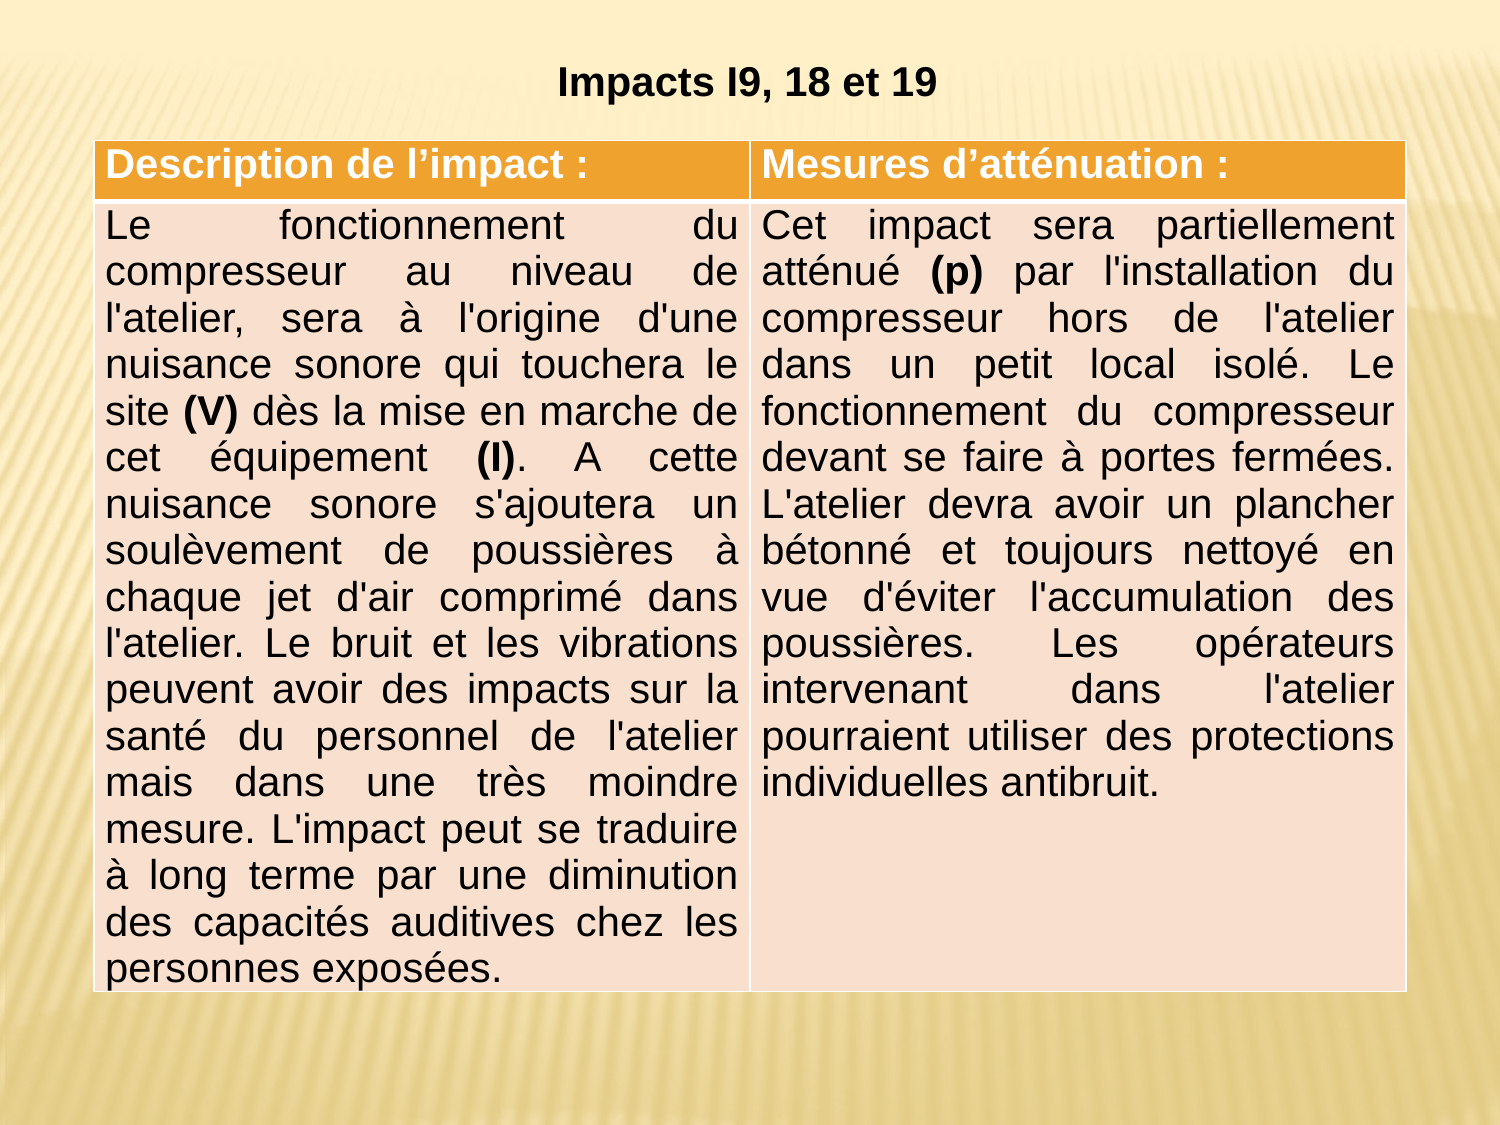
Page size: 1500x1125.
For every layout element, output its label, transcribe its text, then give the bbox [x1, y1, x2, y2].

table_cell Le fonctionnement du compresseur au niveau de l'atelier, sera à l'origine d'une nuisance sonore qui touchera le site (V) dès la mise en marche de cet équipement (I). A cette nuisance sonore s'ajoutera un soulèvement de poussières à chaque jet d'air comprimé dans l'atelier. Le bruit et les vibrations peuvent avoir des impacts sur la santé du personnel de l'atelier mais dans une très moindre mesure. L'impact peut se traduire à long terme par une diminution des capacités auditives chez les personnes exposées. [95, 204, 749, 991]
table_header Mesures d’atténuation : [751, 141, 1405, 199]
text_box Impacts I9, 18 et 19 [419, 46, 1076, 112]
table_header Description de l’impact : [95, 141, 749, 199]
table_cell Cet impact sera partiellement atténué (p) par l'installation du compresseur hors de l'atelier dans un petit local isolé. Le fonctionnement du compresseur devant se faire à portes fermées. L'atelier devra avoir un plancher bétonné et toujours nettoyé en vue d'éviter l'accumulation des poussières. Les opérateurs intervenant dans l'atelier pourraient utiliser des protections individuelles antibruit. [751, 204, 1405, 991]
